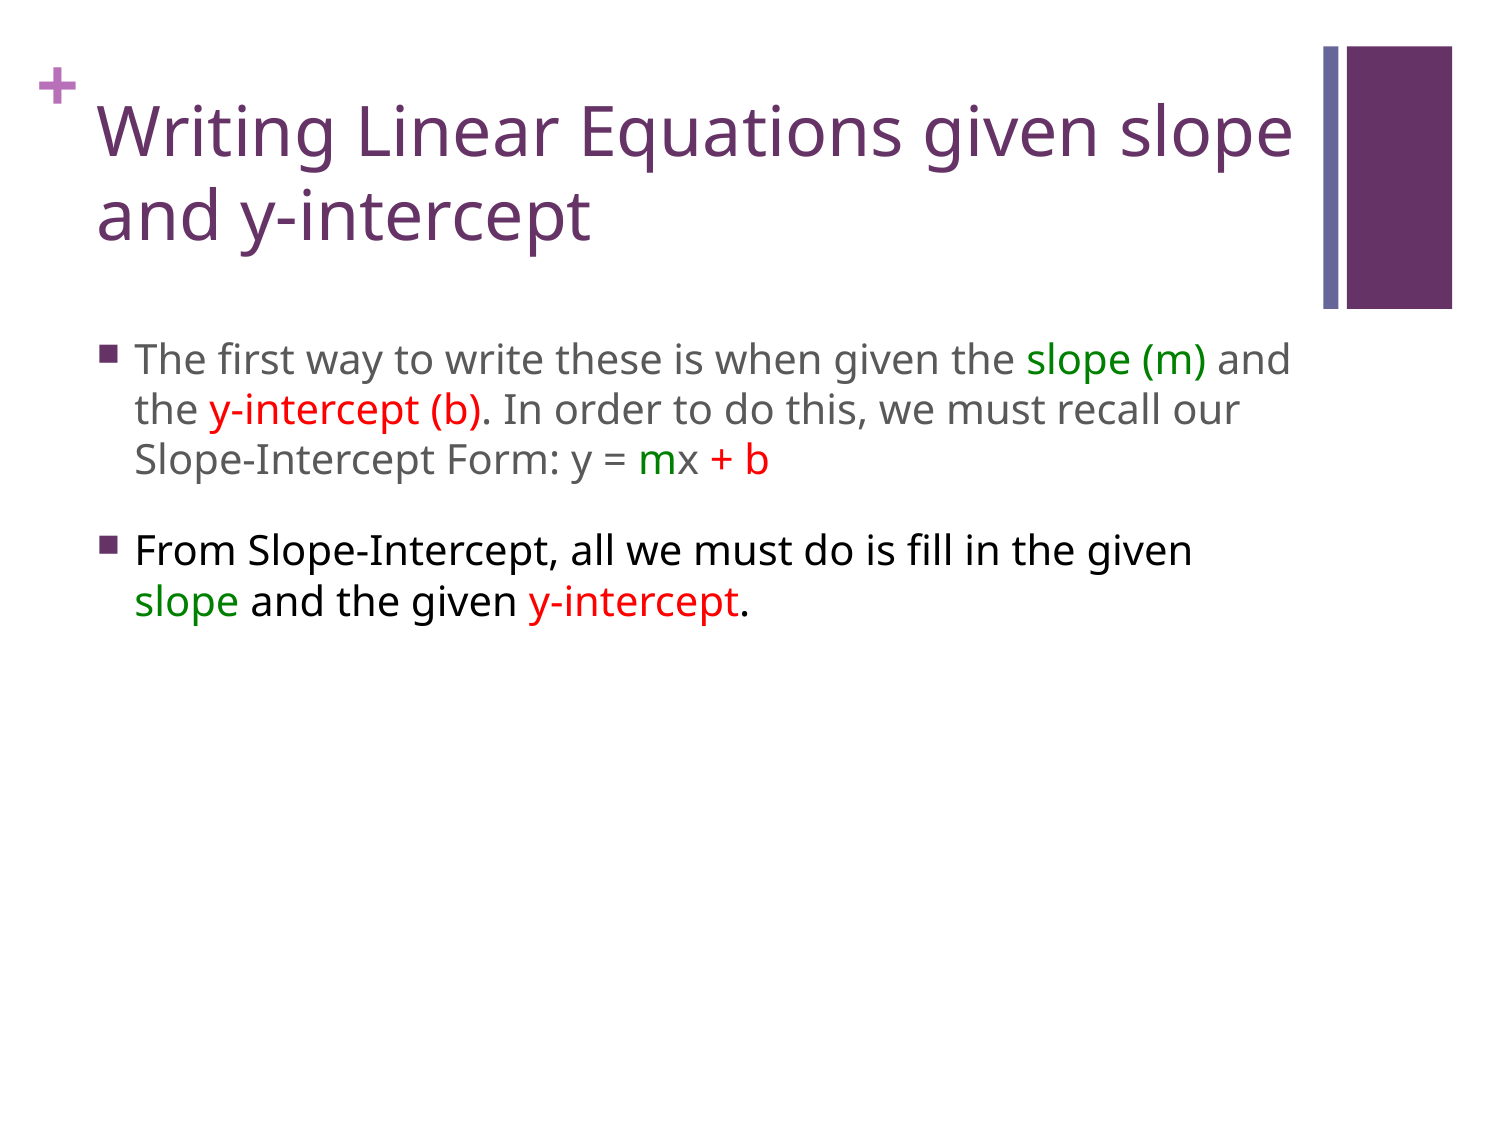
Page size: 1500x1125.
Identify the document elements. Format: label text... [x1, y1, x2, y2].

list The first way to write these is when given the slope (m) and the y-intercept (b). In order to do this, we must recall our Slope-Intercept Form: y = mx + b From Slope-Intercept, all we must do is fill in the given slope and the given y-intercept. [81, 324, 1322, 1005]
title Writing Linear Equations given slope and y-intercept [81, 79, 1322, 263]
